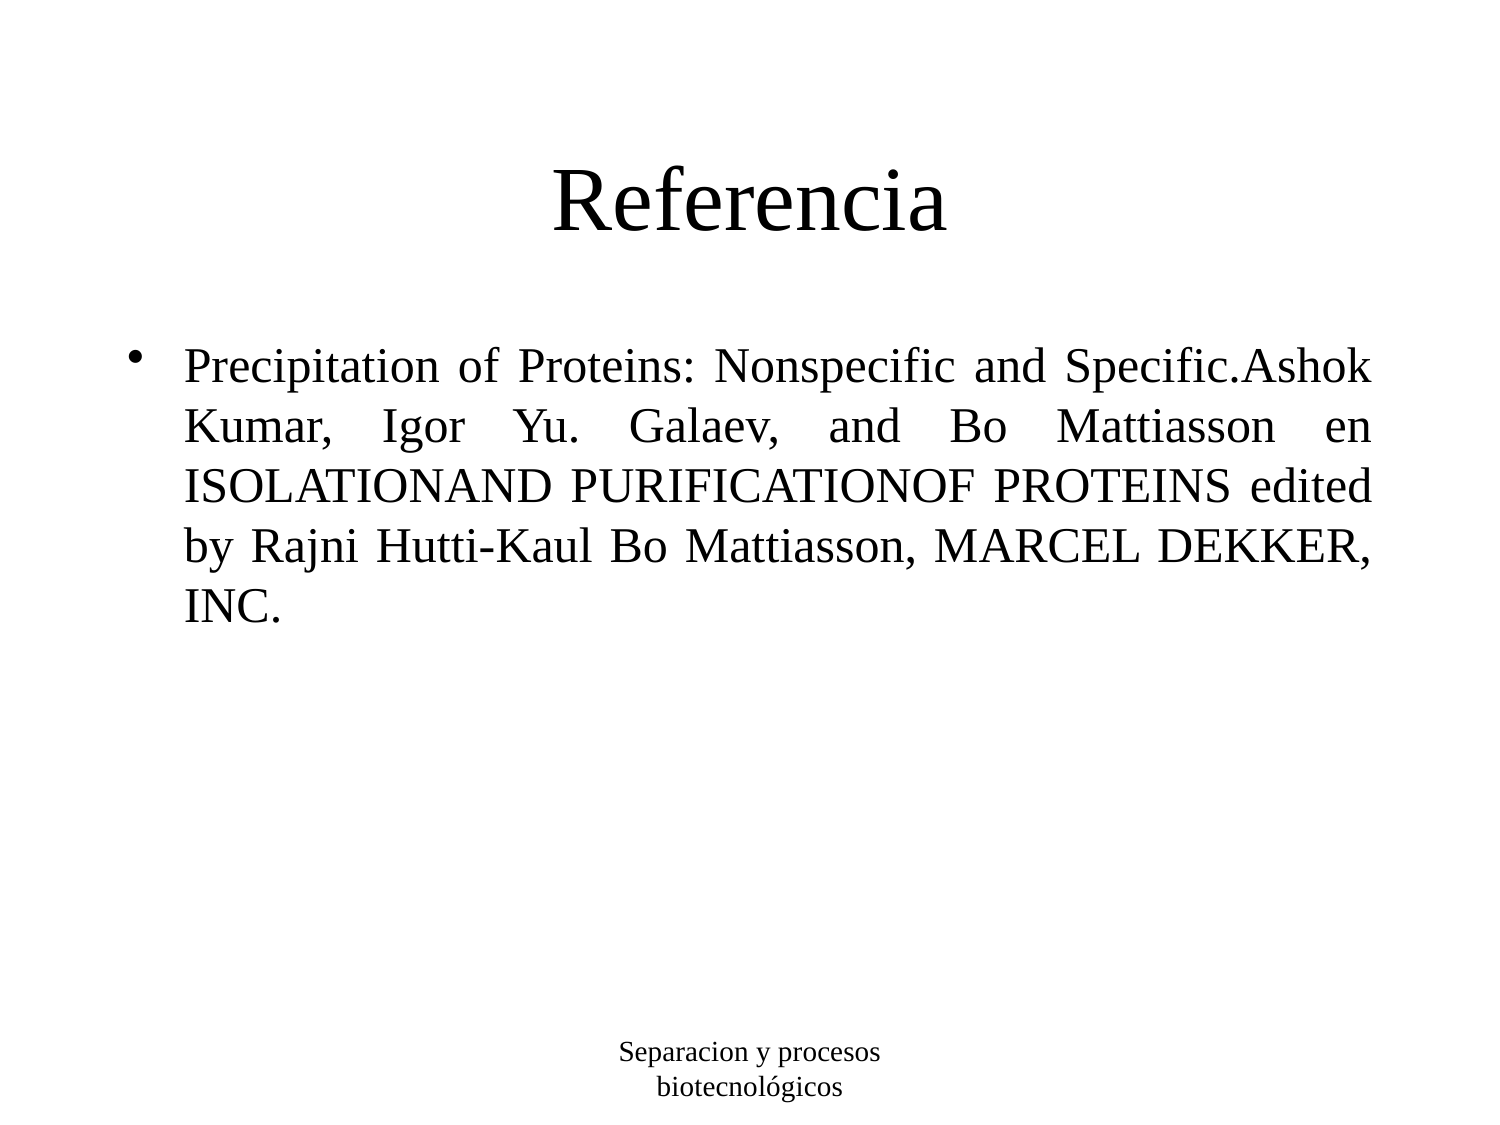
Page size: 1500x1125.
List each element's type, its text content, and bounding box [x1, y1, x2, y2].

title Referencia [112, 99, 1388, 288]
list Precipitation of Proteins: Nonspecific and Specific.Ashok Kumar, Igor Yu. Galaev, and Bo Mattiasson en ISOLATIONAND PURIFICATIONOF PROTEINS edited by Rajni Hutti-Kaul Bo Mattiasson, MARCEL DEKKER, INC. [112, 324, 1388, 1001]
footer Separacion y procesos biotecnológicos [512, 1024, 988, 1101]
